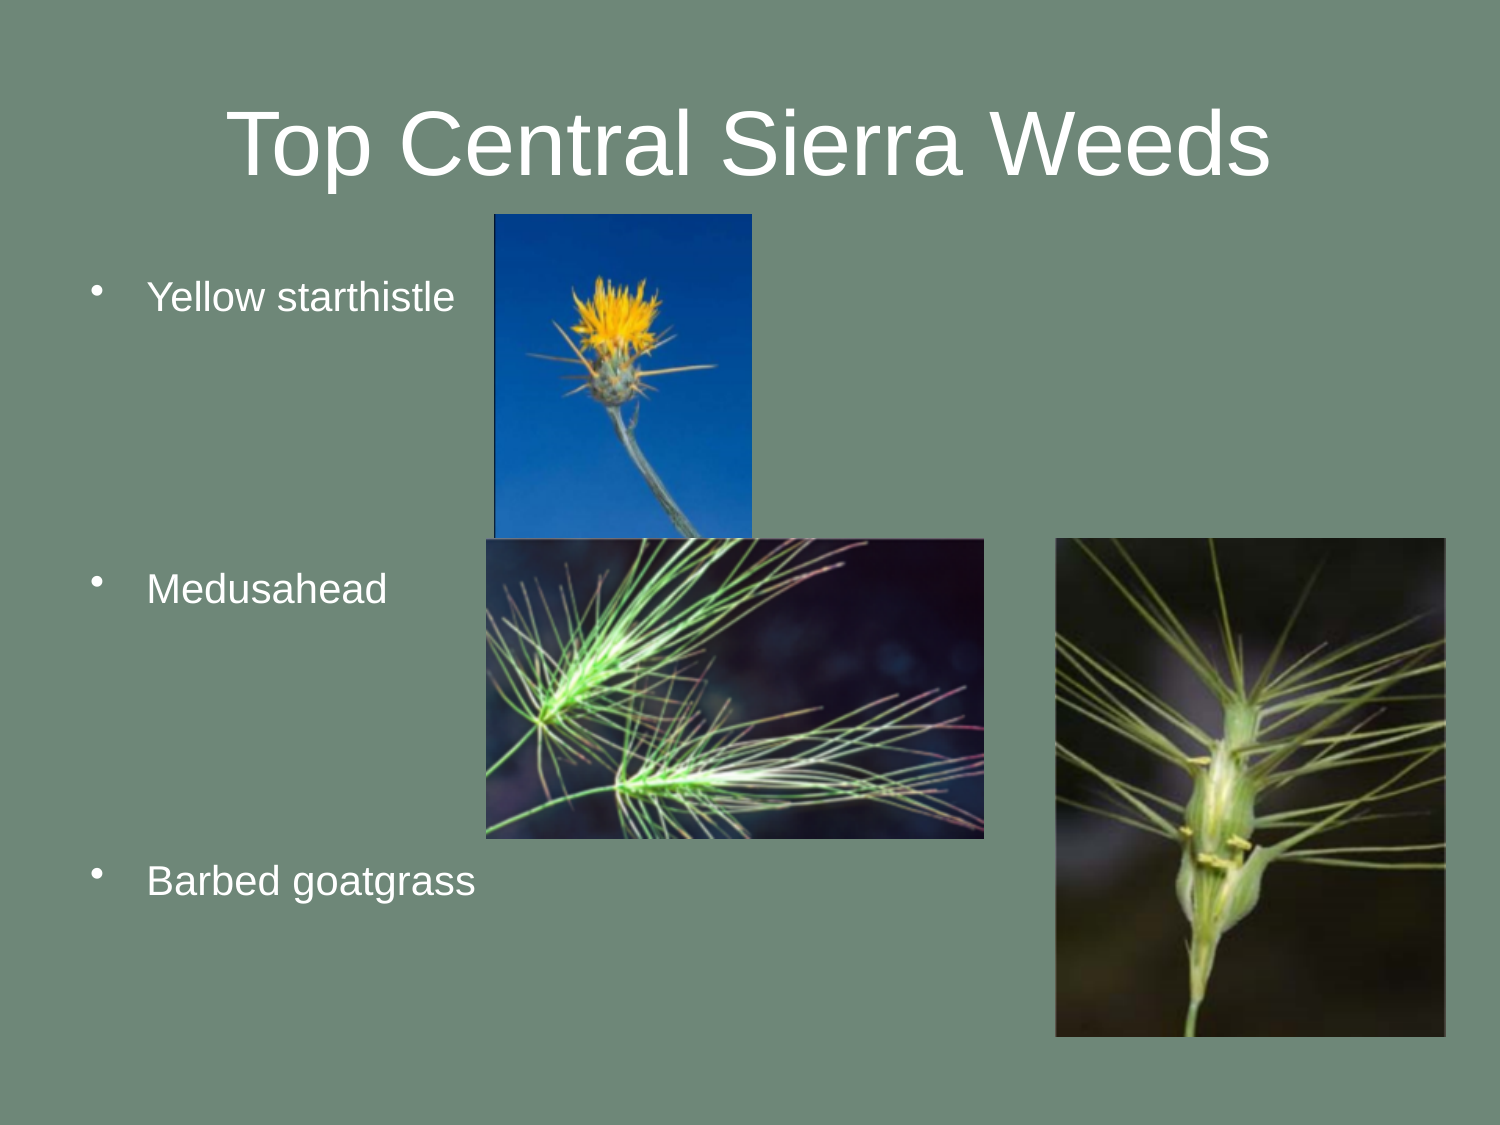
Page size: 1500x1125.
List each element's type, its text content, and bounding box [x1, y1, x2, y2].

title Top Central Sierra Weeds [74, 44, 1426, 233]
picture [1055, 538, 1447, 1037]
list Yellow starthistle Medusahead Barbed goatgrass [74, 262, 1426, 1006]
picture [486, 214, 984, 840]
